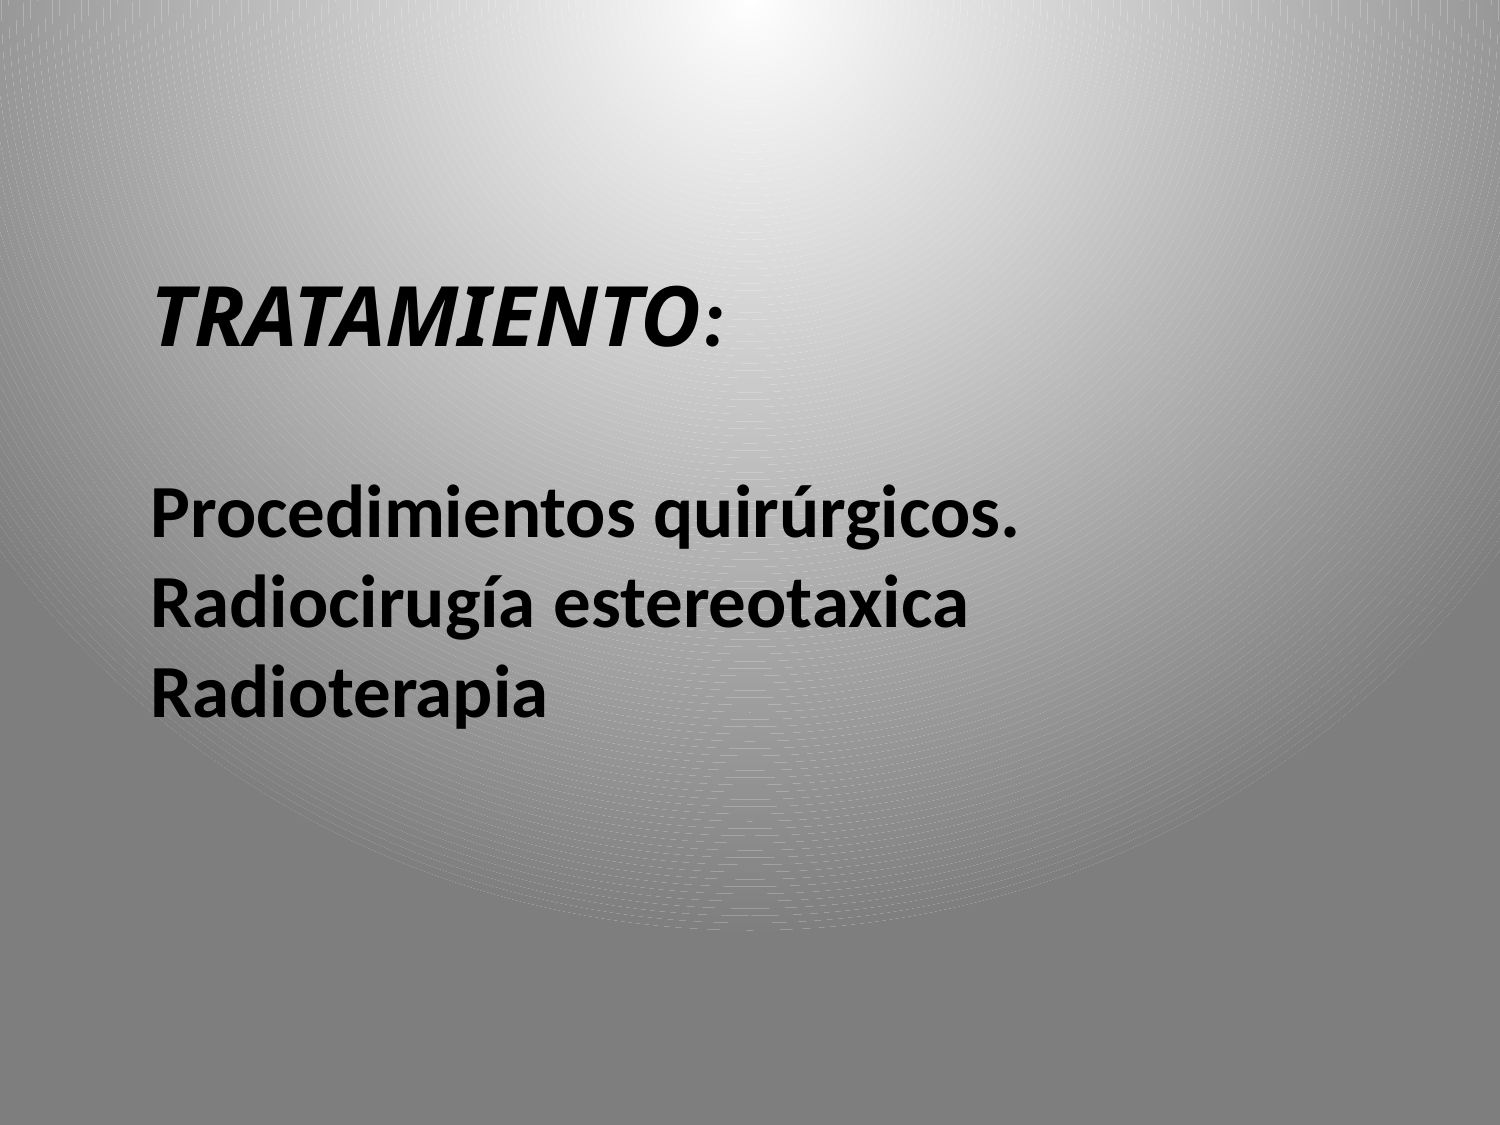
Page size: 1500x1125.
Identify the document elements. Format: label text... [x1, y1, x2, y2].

text_box TRATAMIENTO: Procedimientos quirúrgicos. Radiocirugía estereotaxica Radioterapia [135, 255, 1040, 740]
